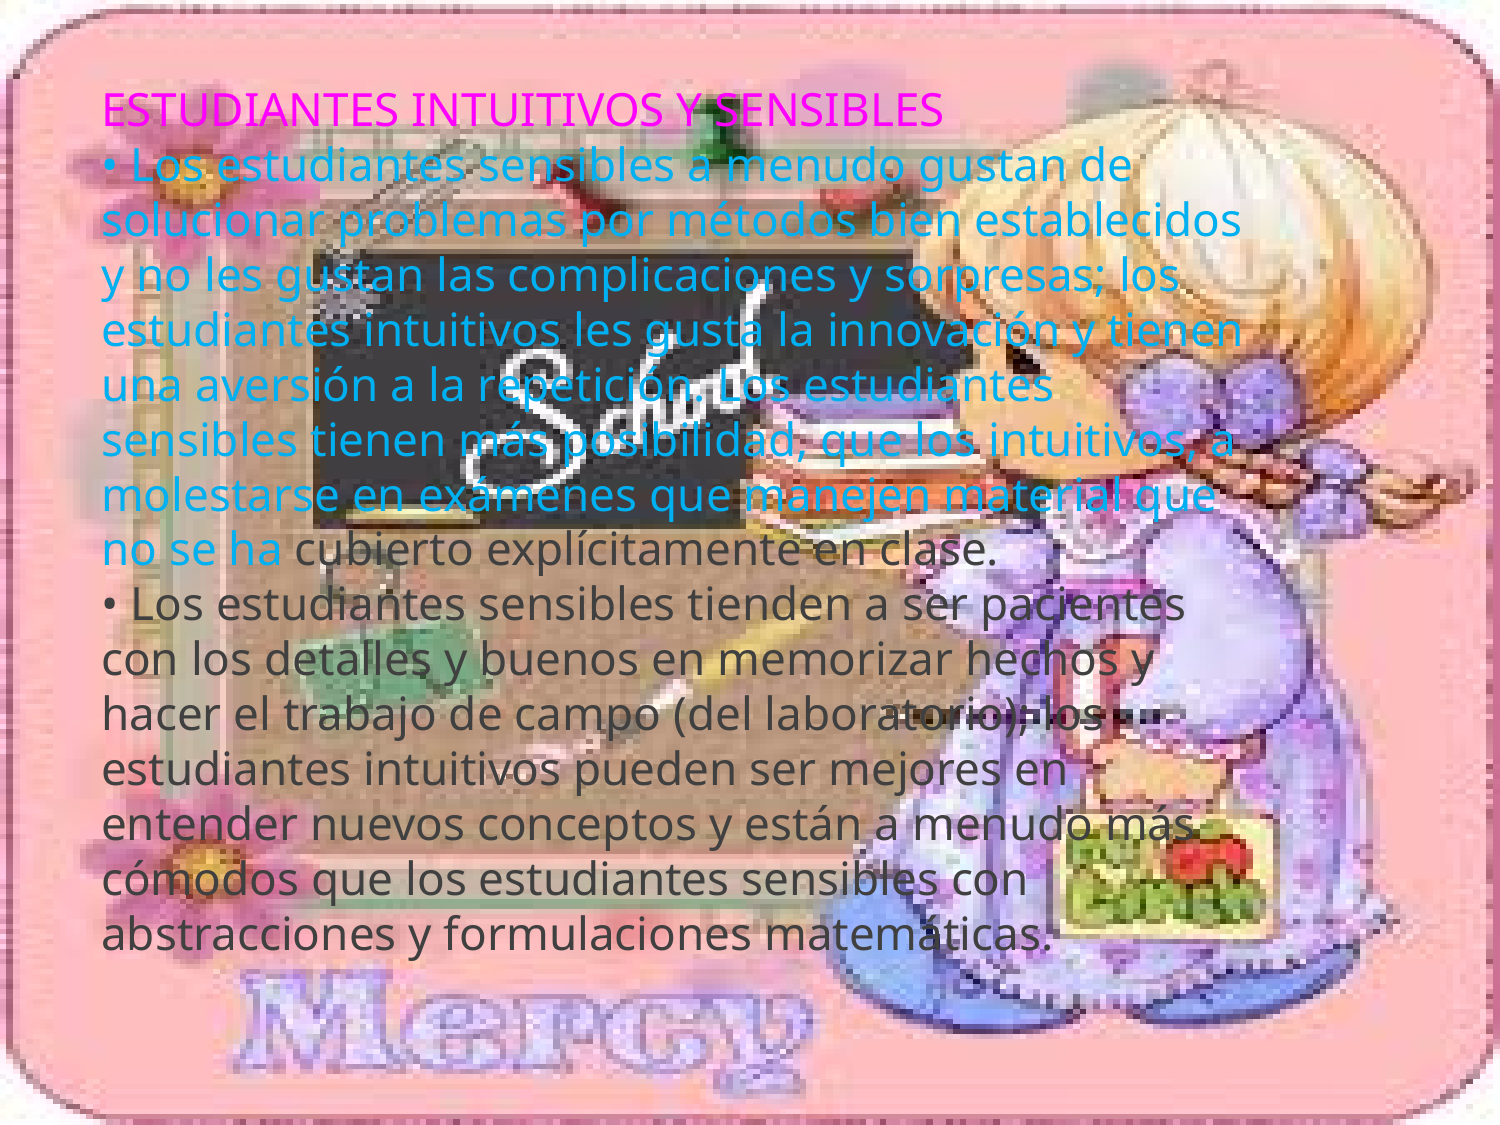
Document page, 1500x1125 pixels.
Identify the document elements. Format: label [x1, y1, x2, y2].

list [0, 0, 1500, 1125]
